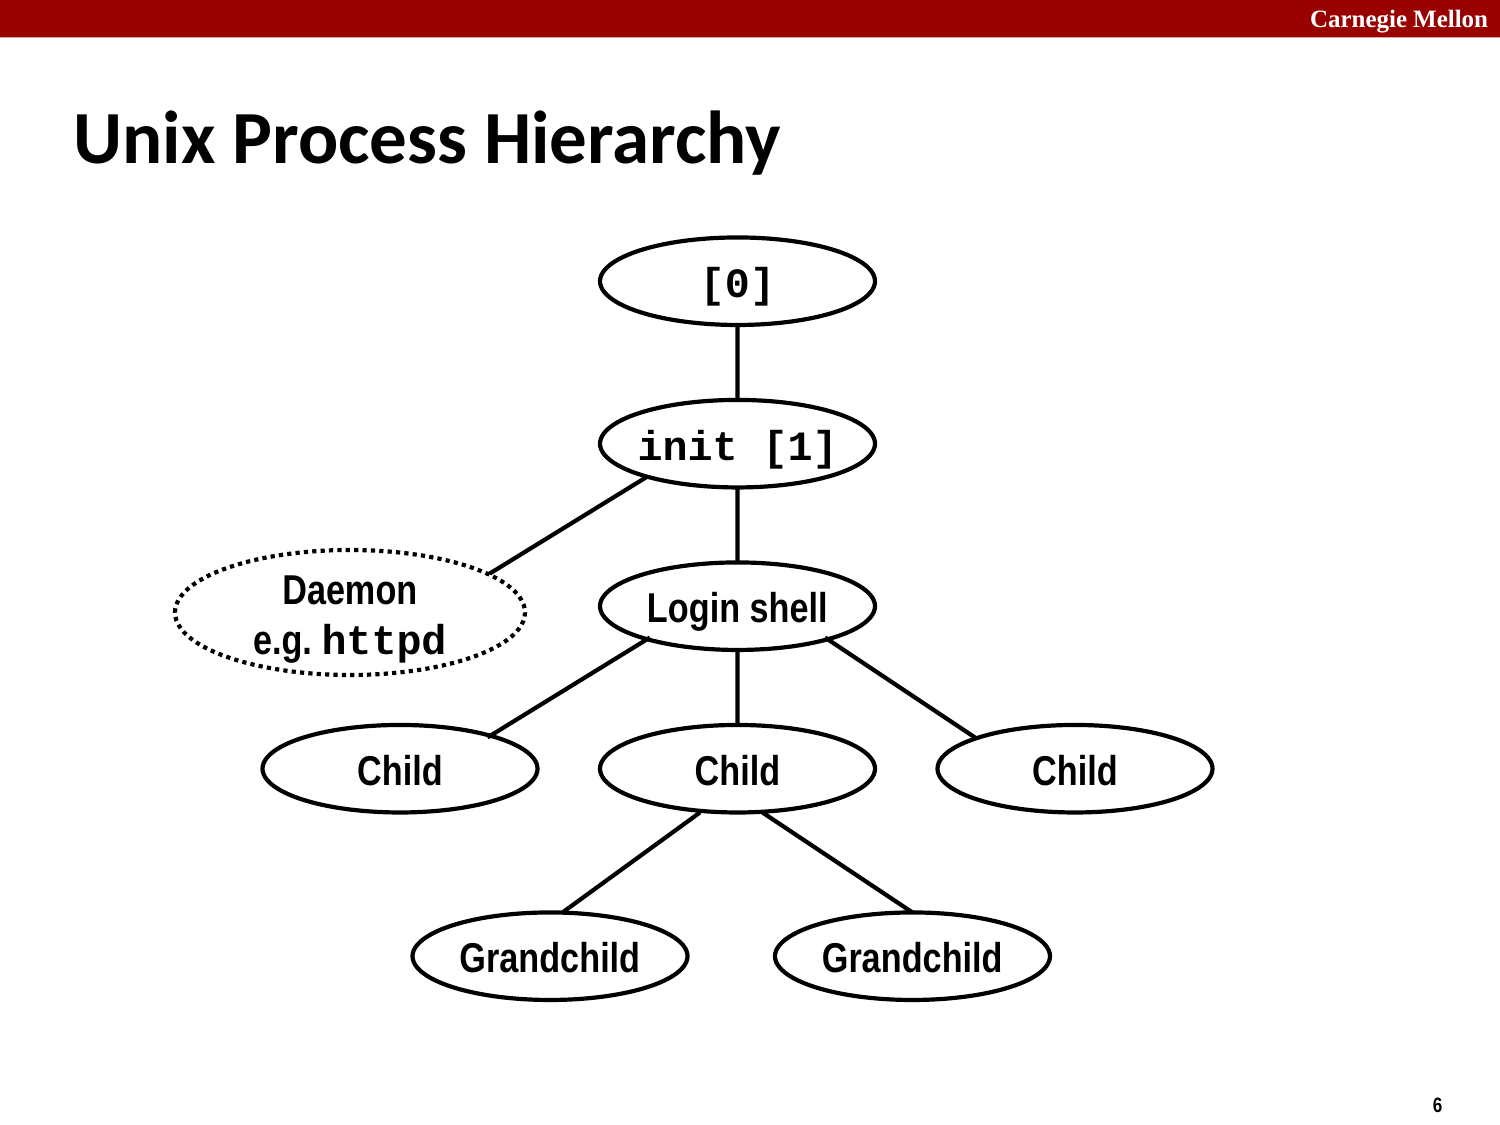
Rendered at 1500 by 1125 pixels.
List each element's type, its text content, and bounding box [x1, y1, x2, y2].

title Unix Process Hierarchy [58, 71, 1305, 197]
text_box init [1] [600, 399, 876, 488]
text_box Child [937, 724, 1213, 813]
text_box Login shell [600, 562, 876, 650]
text_box Grandchild [774, 912, 1051, 1000]
text_box Child [600, 724, 876, 813]
text_box Daemon e.g. httpd [174, 549, 526, 676]
text_box [0] [600, 237, 876, 325]
text_box Child [262, 724, 538, 813]
text_box Grandchild [412, 912, 688, 1000]
